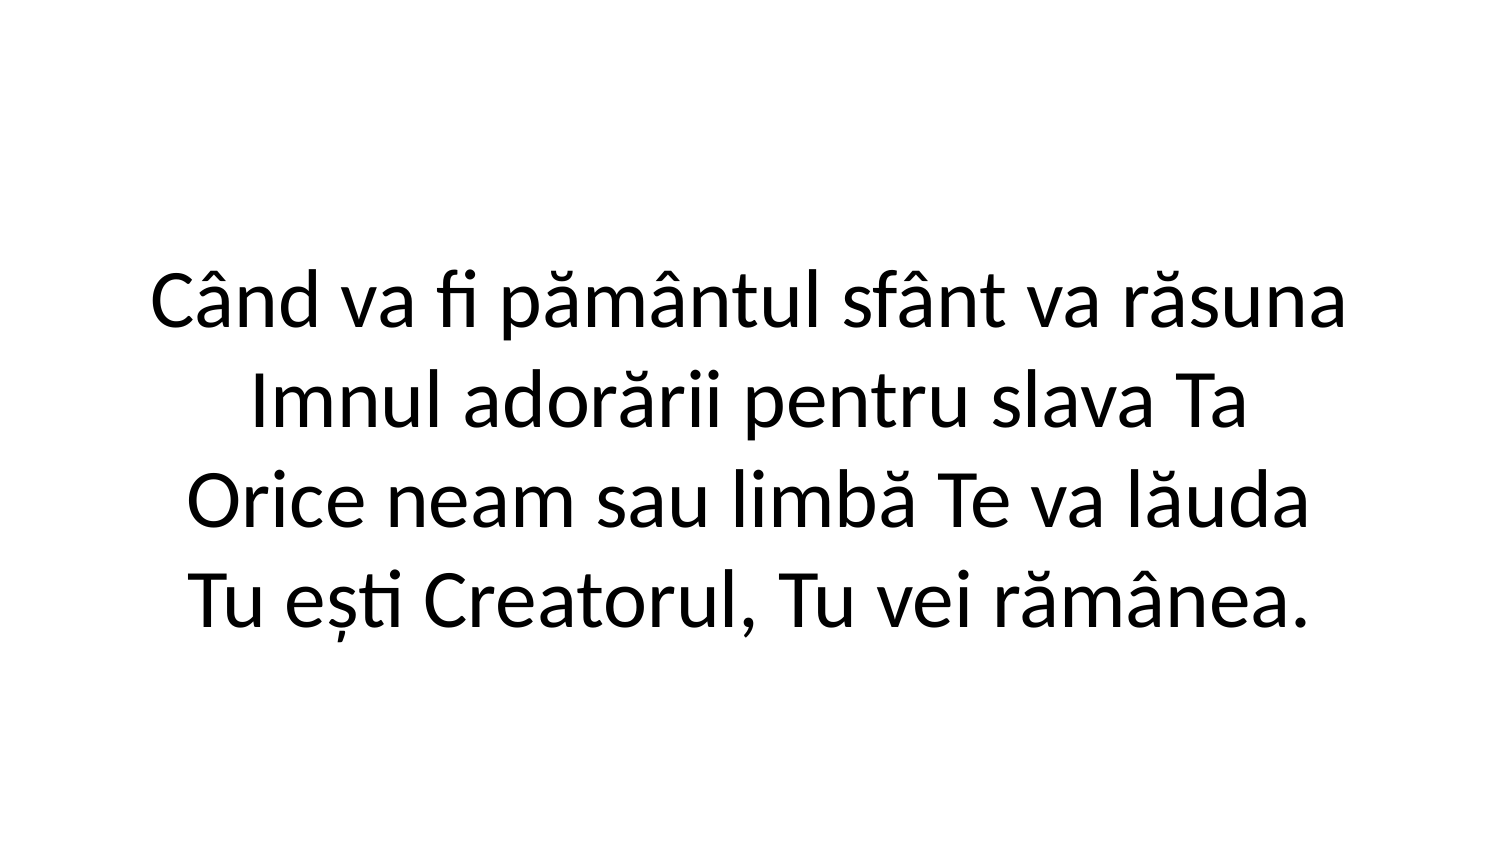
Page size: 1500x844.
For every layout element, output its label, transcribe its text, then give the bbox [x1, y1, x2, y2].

text_box Când va fi pământul sfânt va răsuna Imnul adorării pentru slava Ta Orice neam sau limbă Te va lăuda Tu ești Creatorul, Tu vei rămânea. [135, 192, 1365, 652]
